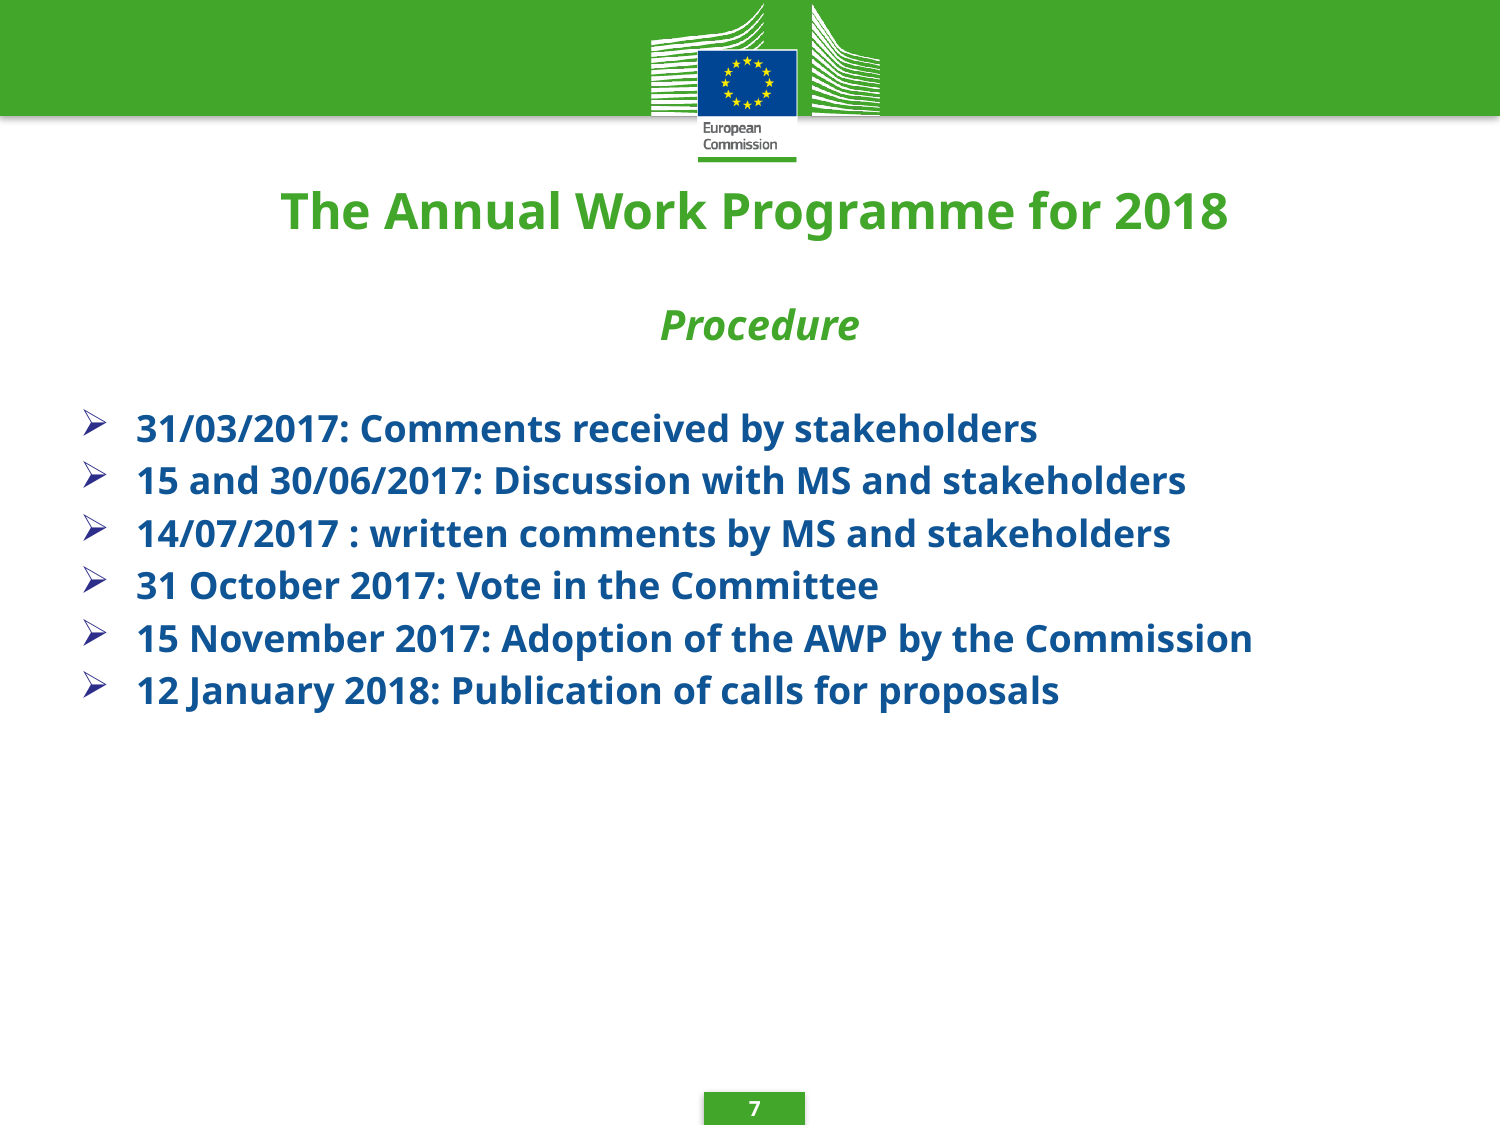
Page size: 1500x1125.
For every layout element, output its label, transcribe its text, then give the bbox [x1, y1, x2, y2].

slide_number 7 [703, 1088, 807, 1125]
picture [614, 3, 880, 172]
title The Annual Work Programme for 2018 Procedure [50, 172, 1459, 256]
list 31/03/2017: Comments received by stakeholders 15 and 30/06/2017: Discussion with MS and stakeholders 14/07/2017 : written comments by MS and stakeholders 31 October 2017: Vote in the Committee 15 November 2017: Adoption of the AWP by the Commission 12 January 2018: Publication of calls for proposals [64, 397, 1473, 1125]
